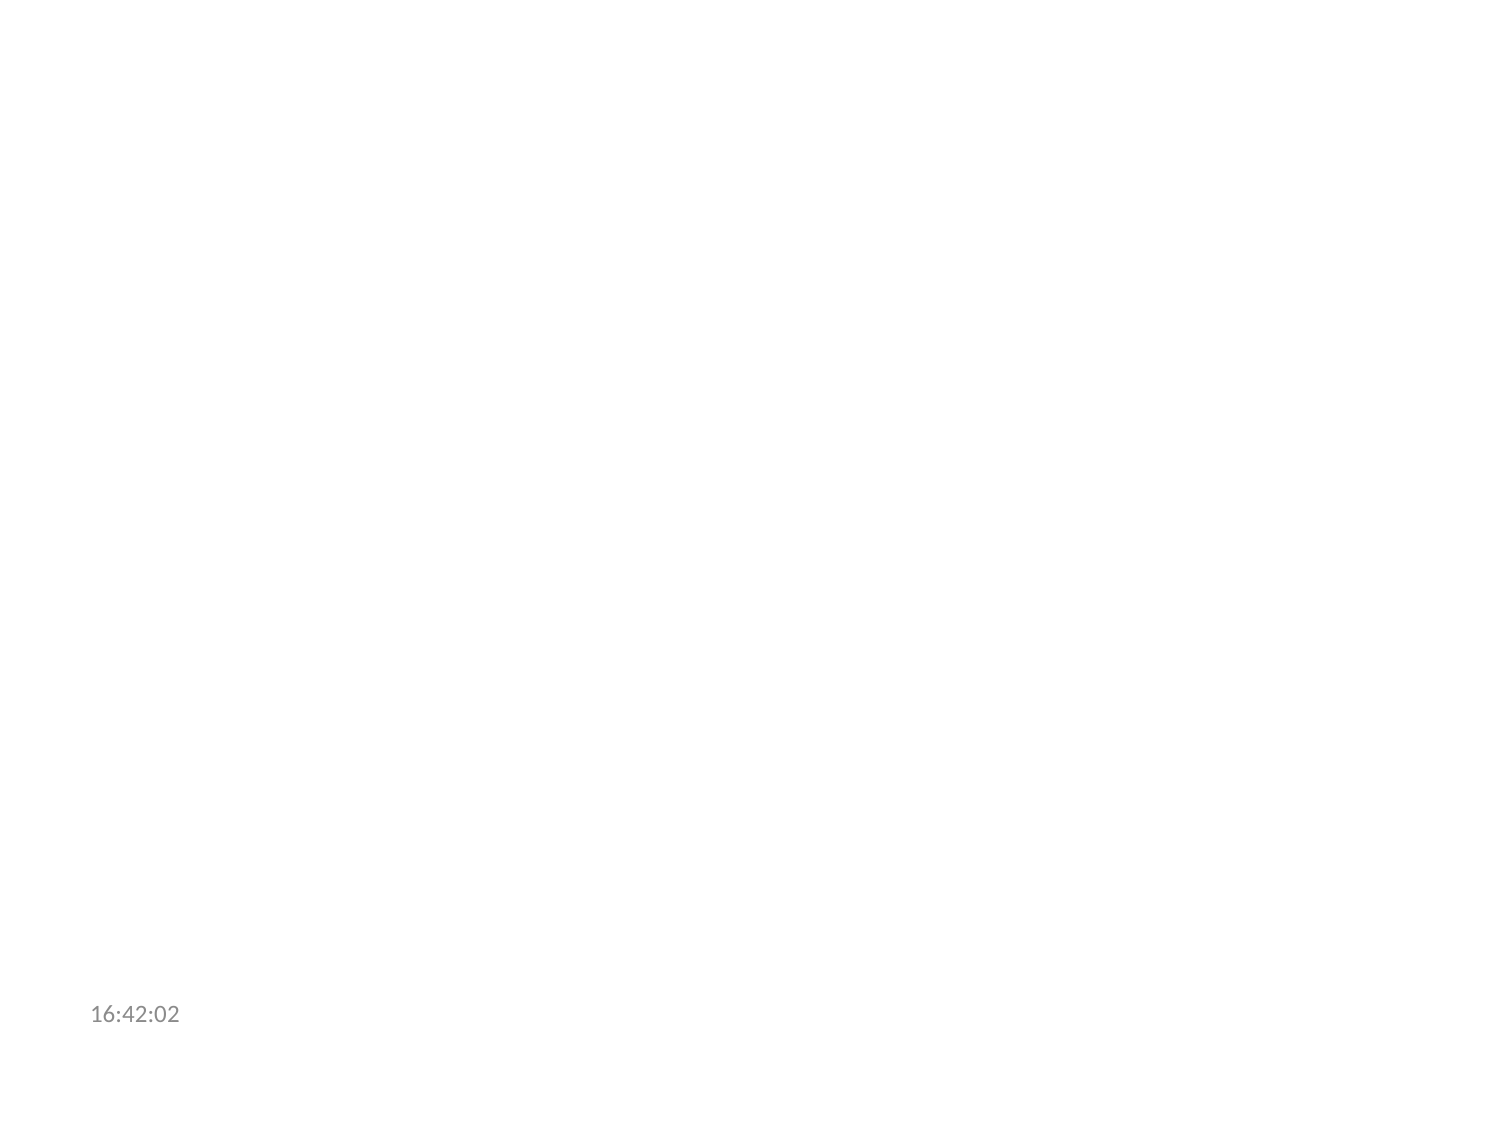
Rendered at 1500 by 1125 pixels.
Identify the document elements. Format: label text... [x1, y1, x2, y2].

text_box 15:35:09 [75, 982, 425, 1043]
